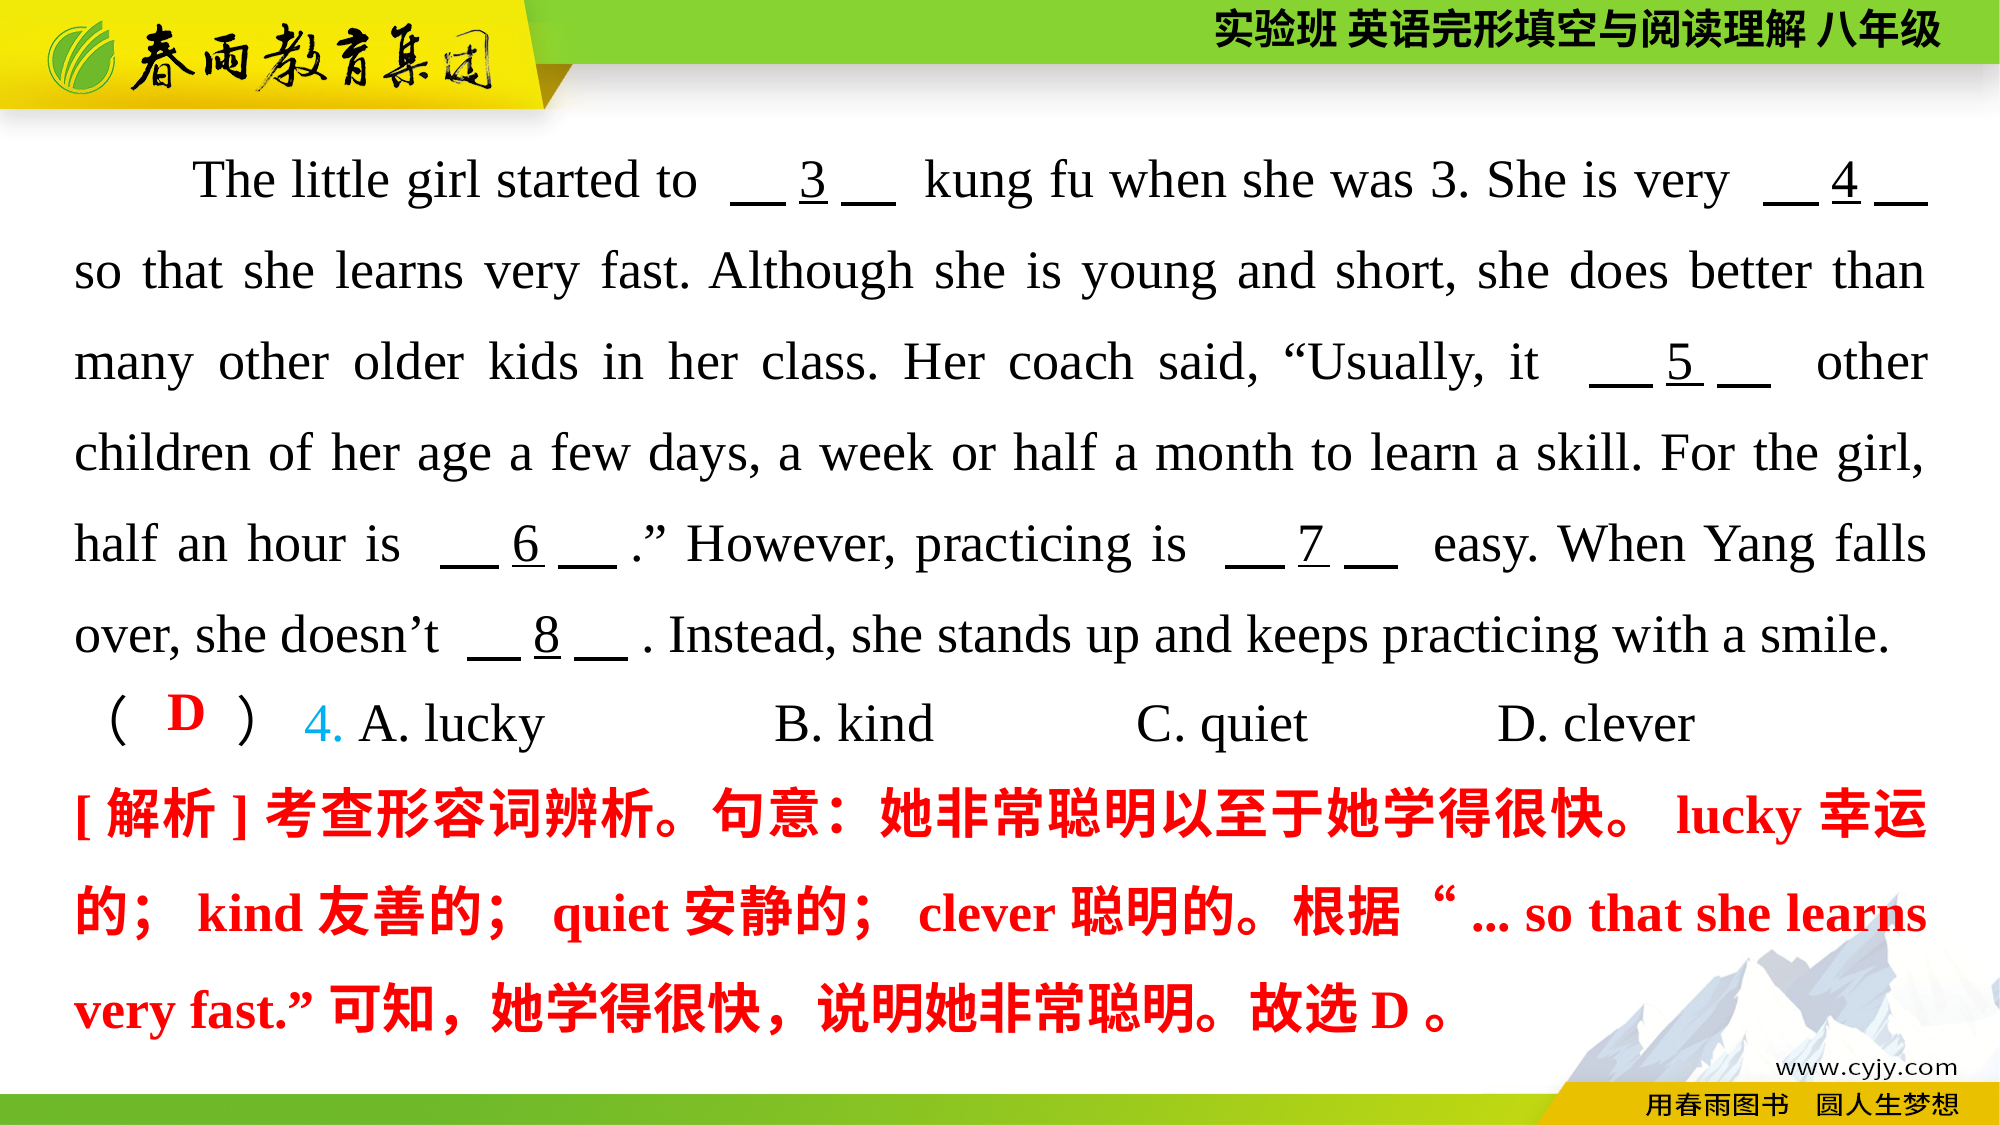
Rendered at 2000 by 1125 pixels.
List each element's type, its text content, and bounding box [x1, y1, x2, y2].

list The little girl started to 3 kung fu when she was 3. She is very 4 so that she learns very fast. Although she is young and short, she does better than many other older kids in her class. Her coach said, “Usually, it 5 other children of her age a few days, a week or half a month to learn a skill. For the girl, half an hour is 6 .” However, practicing is 7 easy. When Yang falls over, she doesn’t 8 . Instead, she stands up and keeps practicing with a smile. [59, 110, 1944, 647]
text_box （ ）4. A. lucky B. kind C. quiet D. clever [59, 647, 1944, 739]
text_box D [152, 668, 222, 739]
text_box [解析]考查形容词辨析。句意：她非常聪明以至于她学得很快。lucky幸运的；kind友善的；quiet安静的；clever聪明的。根据“... so that she learns very fast.”可知，她学得很快，说明她非常聪明。故选D。 [59, 739, 1944, 1047]
picture [0, 0, 2000, 1125]
